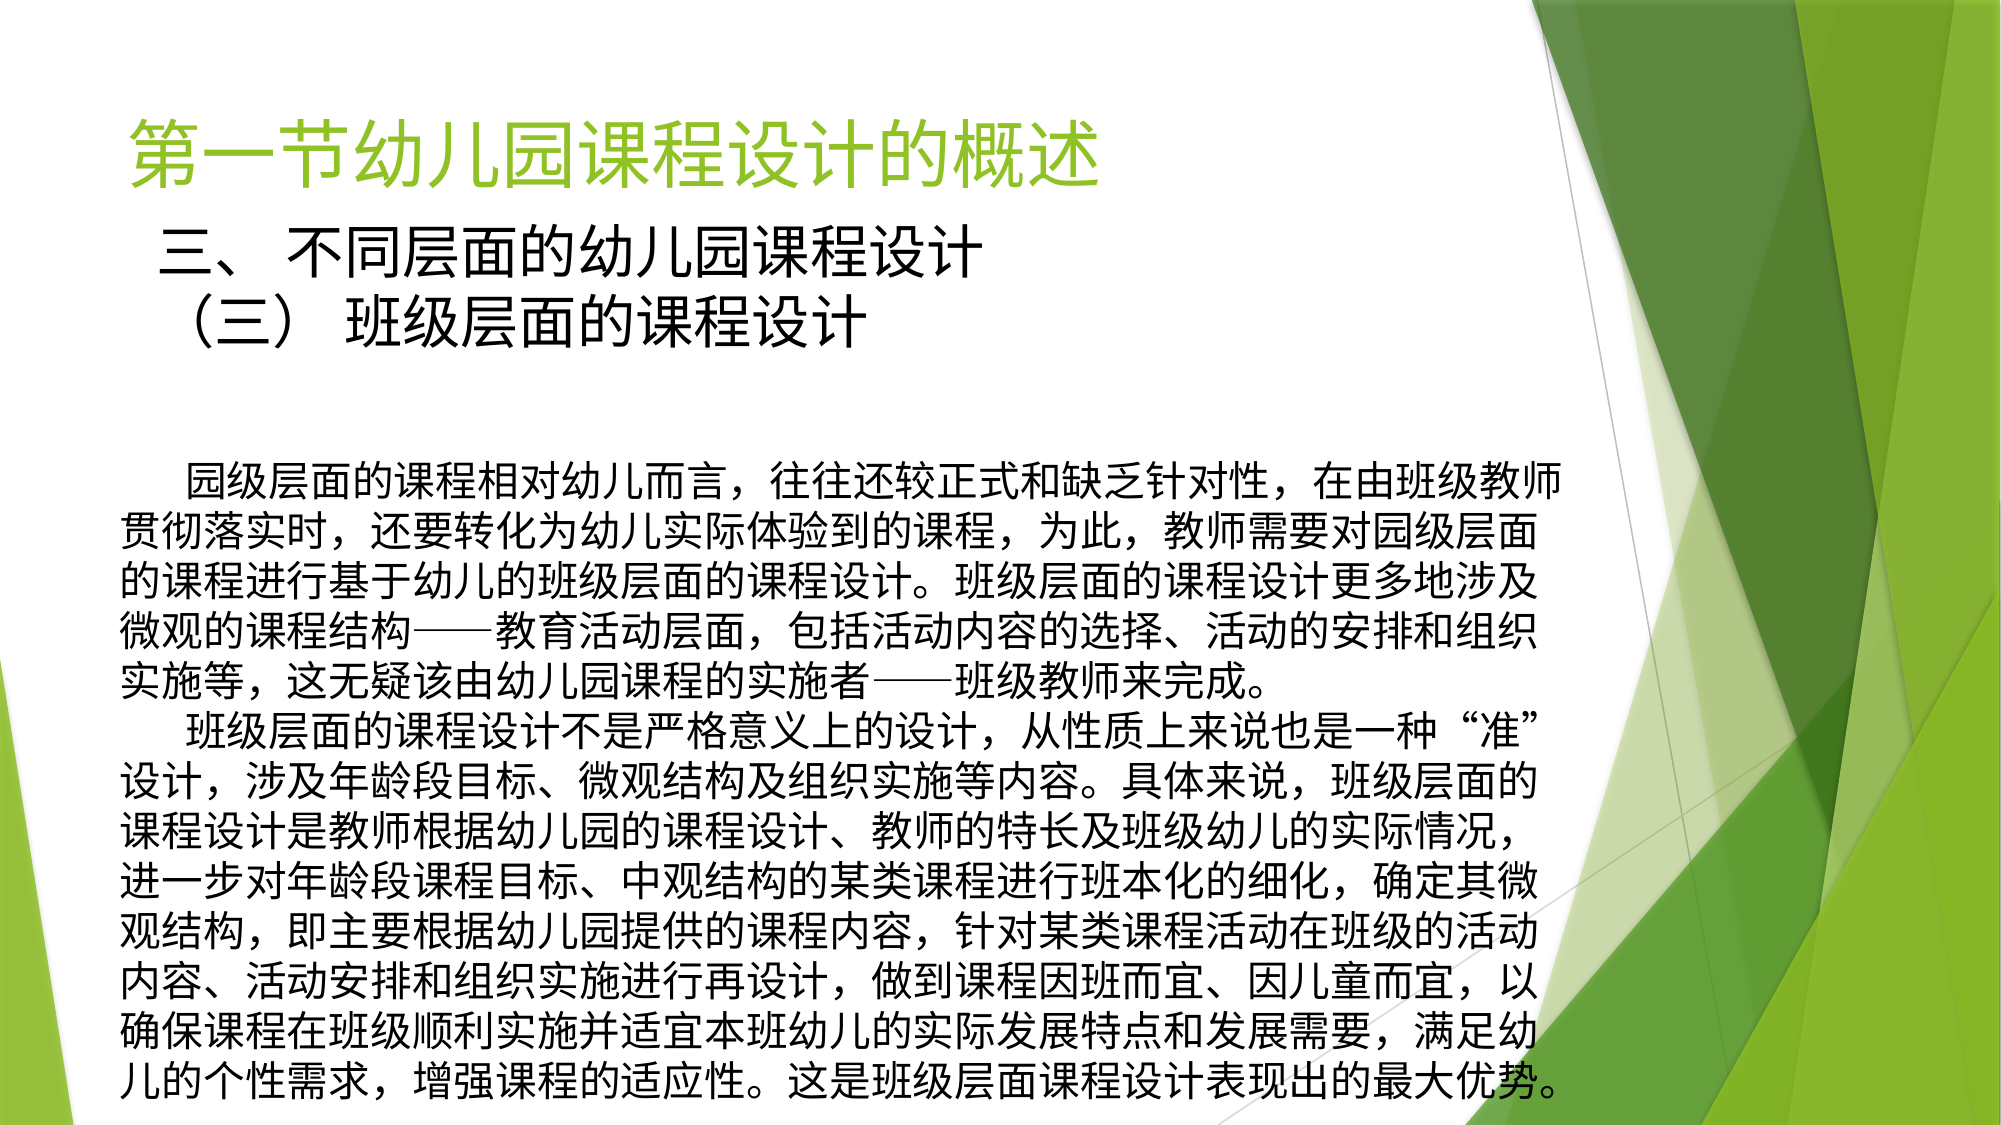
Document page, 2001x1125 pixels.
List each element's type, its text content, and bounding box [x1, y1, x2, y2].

text_box 三、 不同层面的幼儿园课程设计 （三） 班级层面的课程设计 [141, 208, 1451, 363]
title 第一节幼儿园课程设计的概述 [111, 99, 1522, 317]
text_box 园级层面的课程相对幼儿而言，往往还较正式和缺乏针对性，在由班级教师贯彻落实时，还要转化为幼儿实际体验到的课程，为此，教师需要对园级层面的课程进行基于幼儿的班级层面的课程设计。班级层面的课程设计更多地涉及微观的课程结构——教育活动层面，包括活动内容的选择、活动的安排和组织实施等，这无疑该由幼儿园课程的实施者——班级教师来完成。 班级层面的课程设计不是严格意义上的设计，从性质上来说也是一种“准”设计，涉及年龄段目标、微观结构及组织实施等内容。具体来说，班级层面的课程设计是教师根据幼儿园的课程设计、教师的特长及班级幼儿的实际情况，进一步对年龄段课程目标、中观结构的某类课程进行班本化的细化，确定其微观结构，即主要根据幼儿园提供的课程内容，针对某类课程活动在班级的活动内容、活动安排和组织实施进行再设计，做到课程因班而宜、因儿童而宜，以确保课程在班级顺利实施并适宜本班幼儿的实际发展特点和发展需要，满足幼儿的个性需求，增强课程的适应性。这是班级层面课程设计表现出的最大优势。 [104, 447, 1593, 1113]
